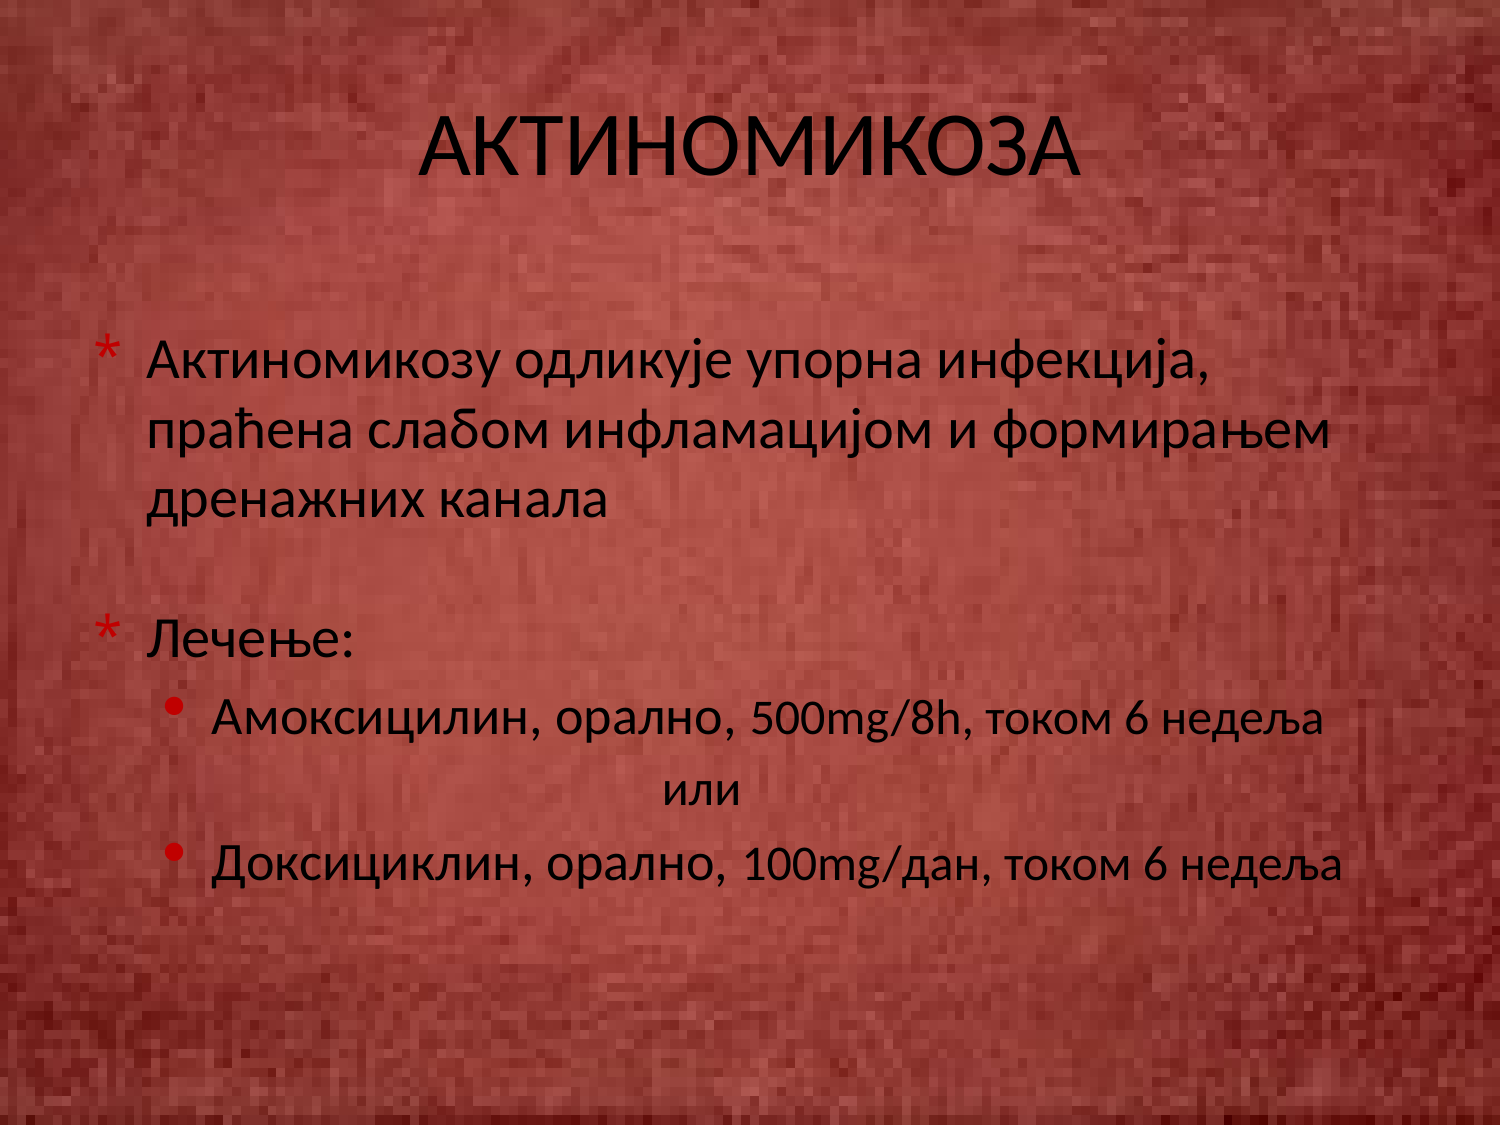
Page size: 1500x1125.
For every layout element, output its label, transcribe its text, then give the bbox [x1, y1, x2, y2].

title АКТИНОМИКОЗА [75, 45, 1425, 233]
list Актиномикозу одликује упорна инфекција, праћена слабом инфламацијом и формирањем дренажних канала Лечење: Амоксицилин, орално, 500mg/8h, током 6 недеља или Доксициклин, орално, 100mg/дан, током 6 недеља [75, 312, 1425, 1125]
picture [0, 0, 1500, 1125]
